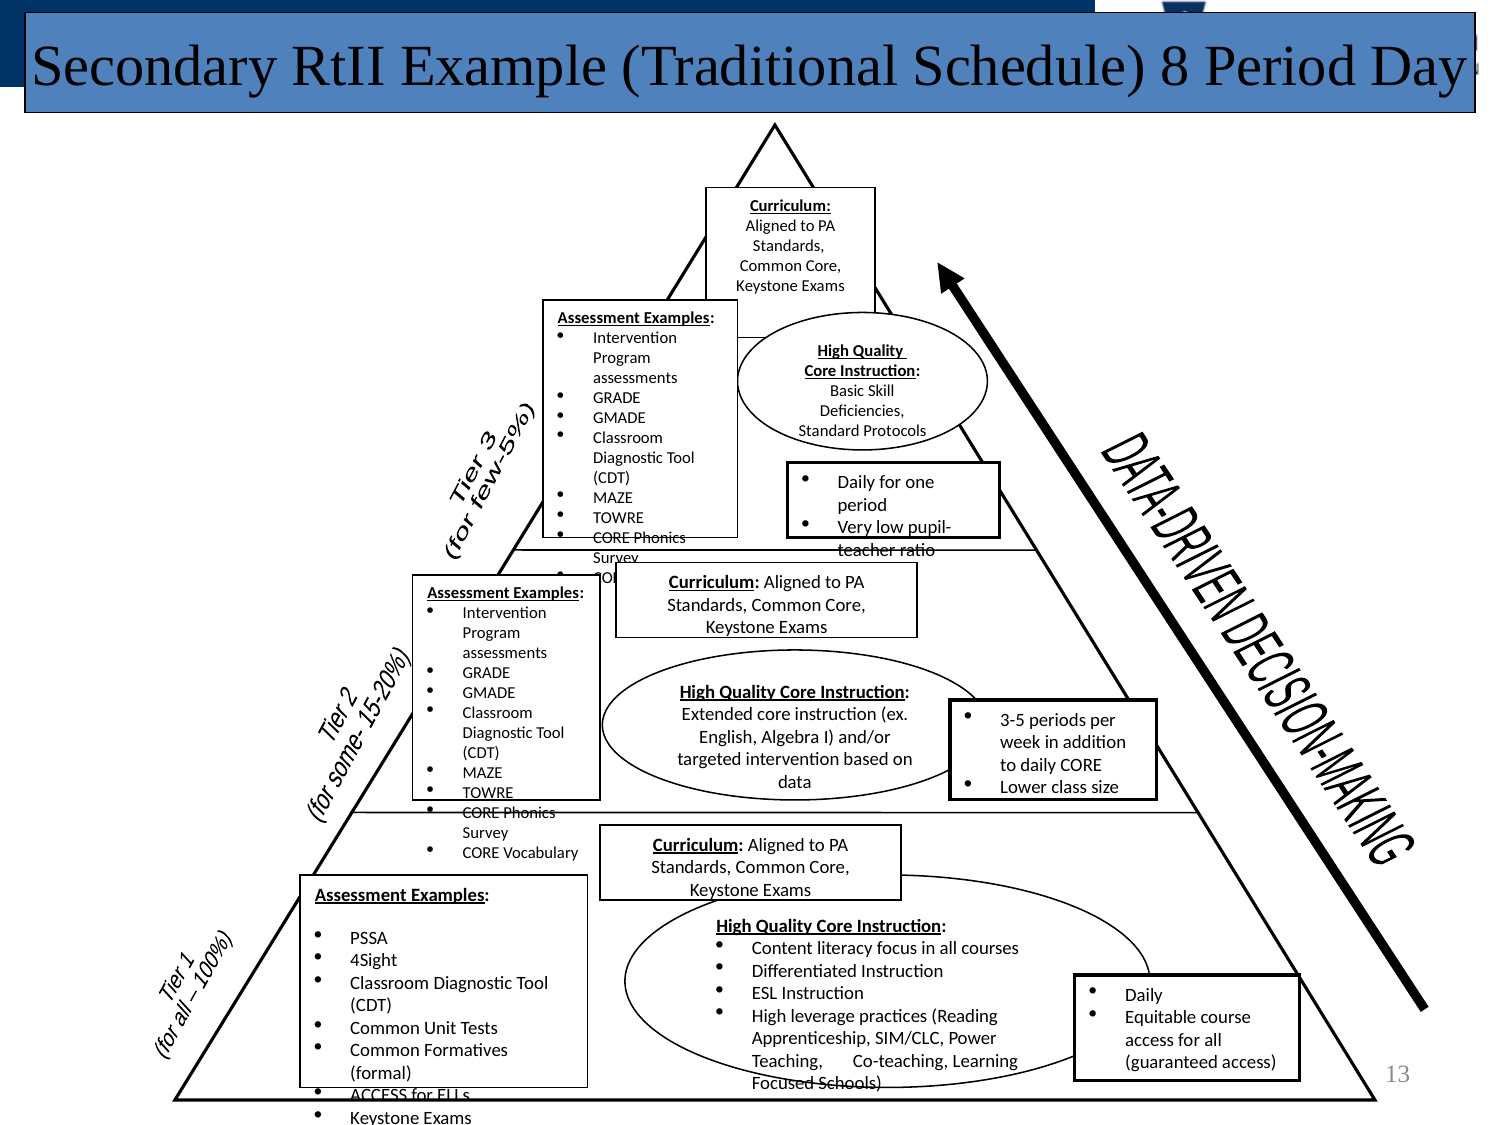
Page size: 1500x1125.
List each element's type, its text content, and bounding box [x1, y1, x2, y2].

text_box Tier 2 (for some- 15-20%) [373, 653, 405, 701]
text_box Curriculum: Aligned to PA Standards, Common Core, Keystone Exams [616, 562, 918, 638]
text_box Tier 2 (for some- 15-20%) [339, 730, 363, 768]
text_box Tier 3 (for few-5%) [507, 413, 529, 437]
slide_number 13 [1074, 1042, 1425, 1103]
text_box Curriculum: Aligned to PA Standards, Common Core, Keystone Exams [706, 187, 875, 338]
text_box Curriculum: Aligned to PA Standards, Common Core, Keystone Exams [599, 824, 901, 900]
text_box Assessment Examples: PSSA 4Sight Classroom Diagnostic Tool (CDT) Common Unit Tests Common Formatives (formal) ACCESS for ELLs Keystone Exams [299, 874, 588, 1088]
text_box [875, 287, 892, 314]
text_box Tier 1 (for all – 100%) [199, 935, 228, 978]
text_box High Quality Core Instruction: Basic Skill Deficiencies, Standard Protocols [738, 312, 988, 450]
text_box [352, 392, 1198, 812]
text_box [736, 124, 814, 187]
text_box Daily Equitable course access for all (guaranteed access) [1074, 974, 1300, 1081]
text_box 3-5 periods per week in addition to daily CORE Lower class size [950, 699, 1157, 800]
text_box Secondary RtII Example (Traditional Schedule) 8 Period Day [24, 12, 1475, 113]
text_box Daily for one period Very low pupil-teacher ratio [787, 462, 1000, 538]
text_box Assessment Examples: Intervention Program assessments GRADE GMADE Classroom Diagnostic Tool (CDT) MAZE TOWRE CORE Phonics Survey CORE Vocabulary [412, 574, 600, 800]
text_box High Quality Core Instruction: Content literacy focus in all courses Differentiated Instruction ESL Instruction High leverage practices (Reading Apprenticeship, SIM/CLC, Power Teaching, Co-teaching, Learning Focused Schools) [624, 875, 1150, 1088]
text_box Tier 1 (for all – 100%) [155, 1024, 178, 1060]
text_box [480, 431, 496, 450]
text_box [738, 338, 763, 370]
text_box [667, 236, 706, 299]
text_box [174, 813, 1375, 1100]
text_box High Quality Core Instruction: Extended core instruction (ex. English, Algebra I) and/or targeted intervention based on data [602, 649, 976, 800]
text_box [937, 262, 1425, 1010]
text_box Assessment Examples: Intervention Program assessments GRADE GMADE Classroom Diagnostic Tool (CDT) MAZE TOWRE CORE Phonics Survey CORE Vocabulary [542, 299, 738, 538]
picture [1134, 0, 1485, 90]
